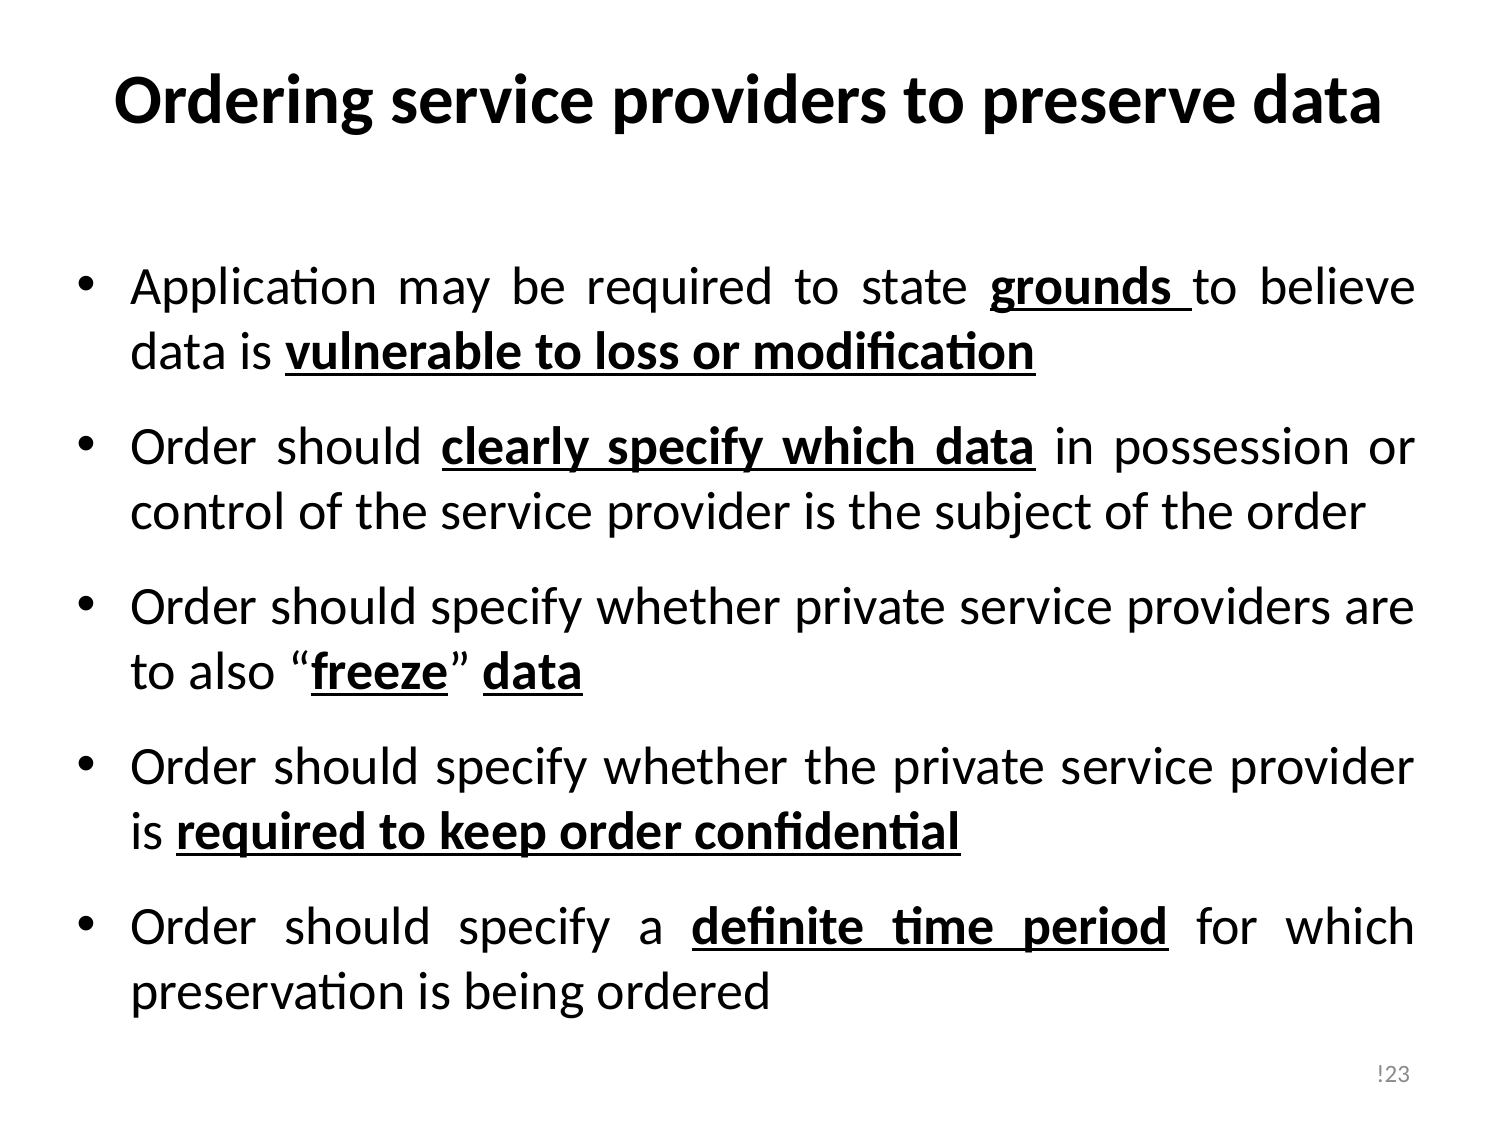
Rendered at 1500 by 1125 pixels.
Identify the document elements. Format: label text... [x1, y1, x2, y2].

slide_number !23 [1074, 1042, 1425, 1103]
list Application may be required to state grounds to believe data is vulnerable to loss or modification Order should clearly specify which data in possession or control of the service provider is the subject of the order Order should specify whether private service providers are to also “freeze” data Order should specify whether the private service provider is required to keep order confidential Order should specify a definite time period for which preservation is being ordered [61, 242, 1432, 1045]
title Ordering service providers to preserve data [75, 45, 1425, 233]
